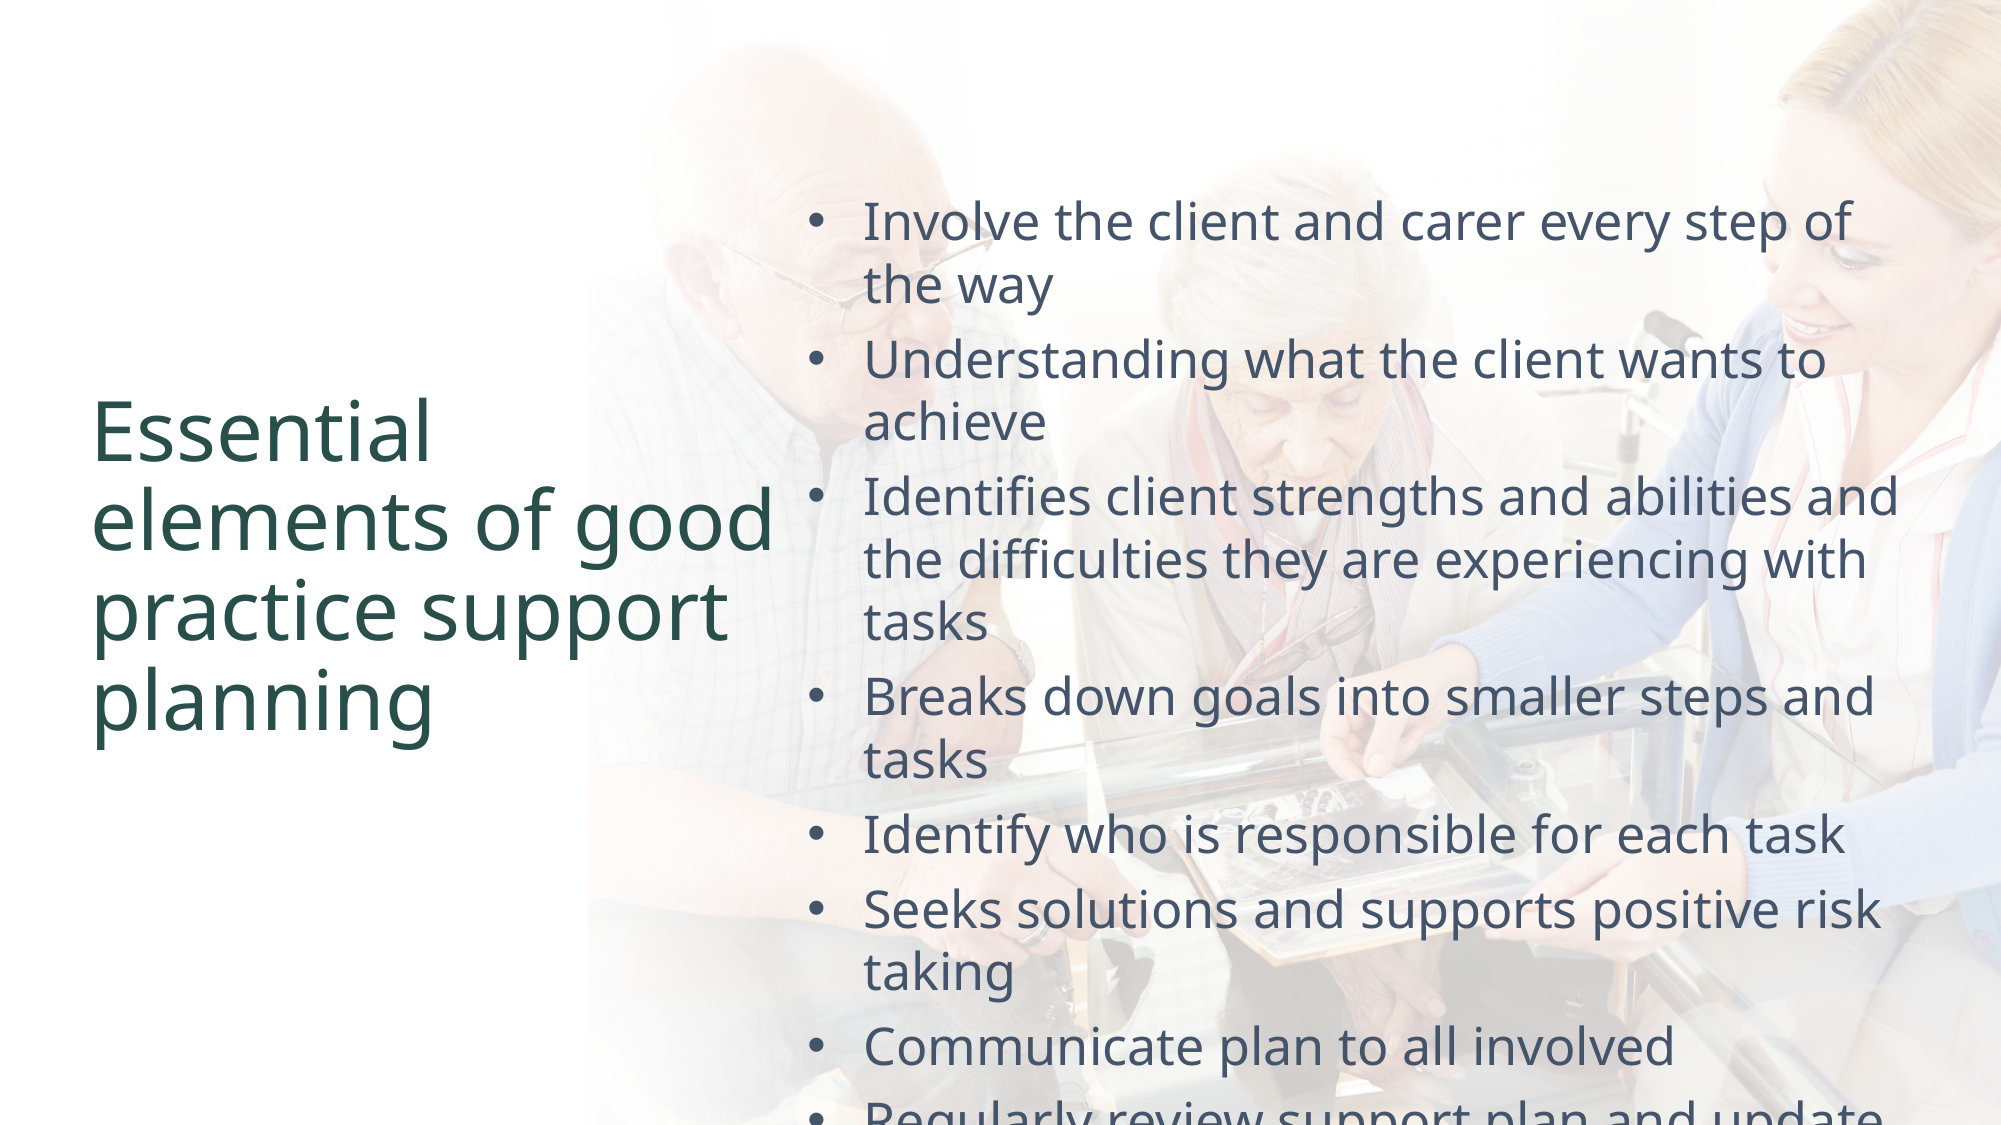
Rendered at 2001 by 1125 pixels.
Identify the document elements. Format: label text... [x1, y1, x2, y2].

picture [588, 0, 2000, 1125]
text_box Essential elements of good practice support planning [75, 106, 588, 1032]
